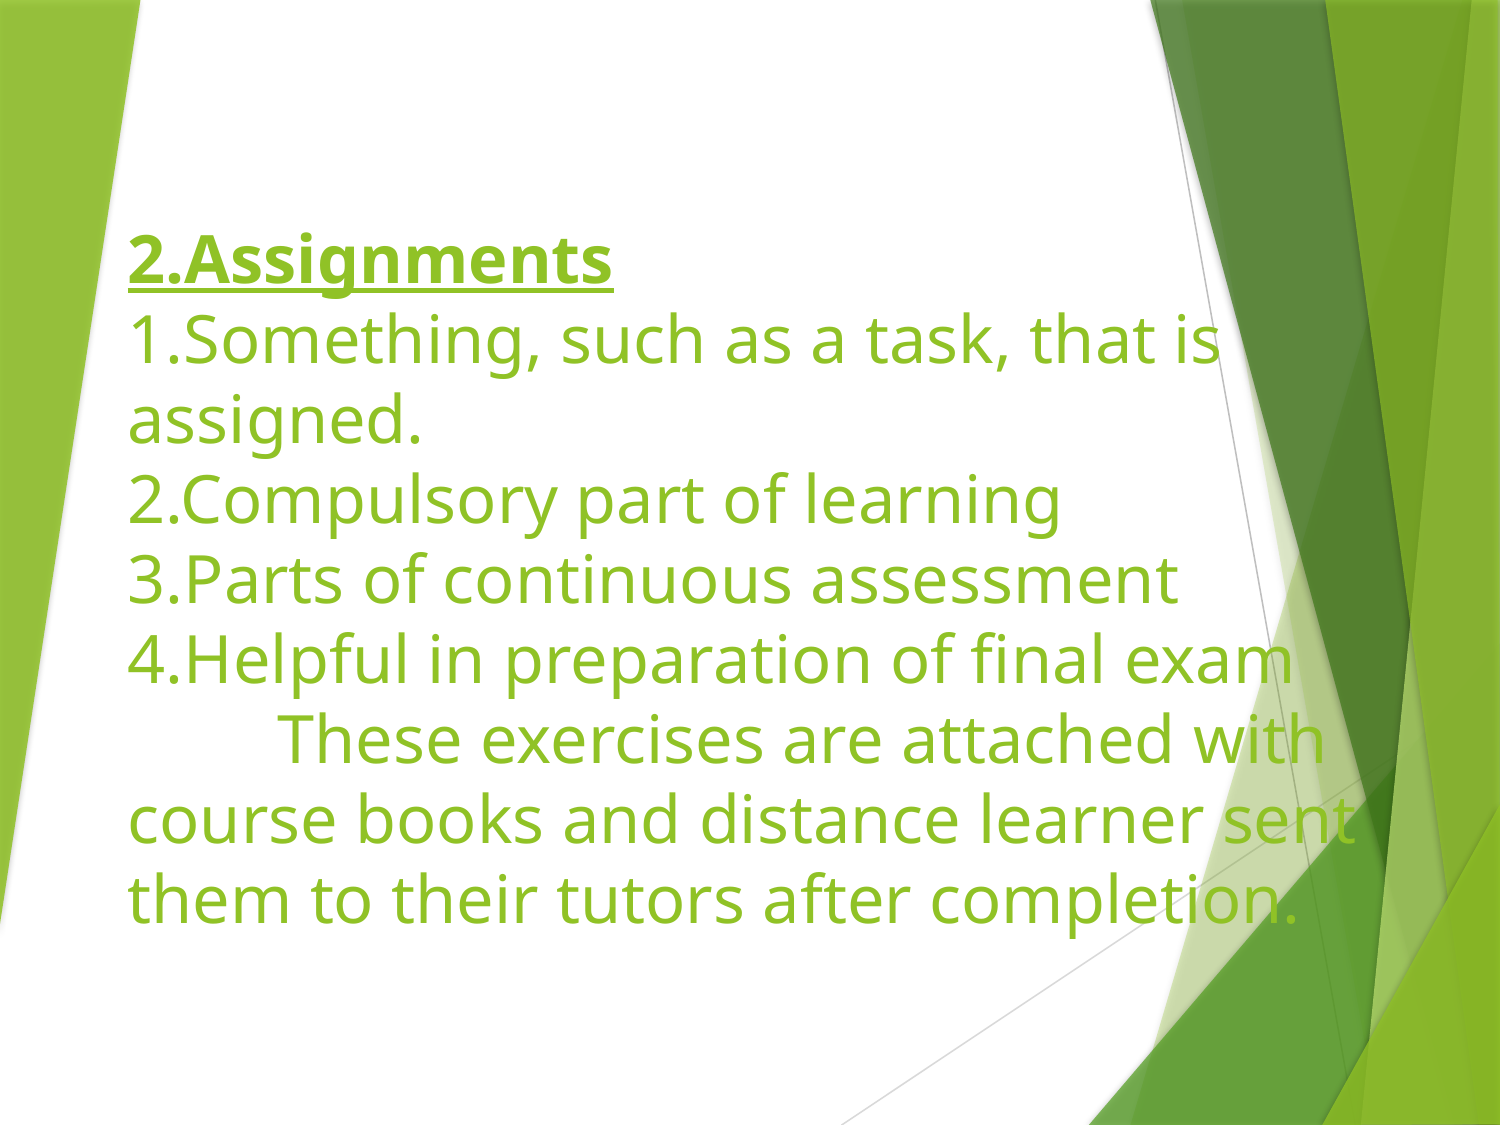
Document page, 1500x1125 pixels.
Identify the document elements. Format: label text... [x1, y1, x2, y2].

title 2.Assignments 1.Something, such as a task, that is assigned. 2.Compulsory part of learning 3.Parts of continuous assessment 4.Helpful in preparation of final exam These exercises are attached with course books and distance learner sent them to their tutors after completion. [112, 75, 1388, 1025]
